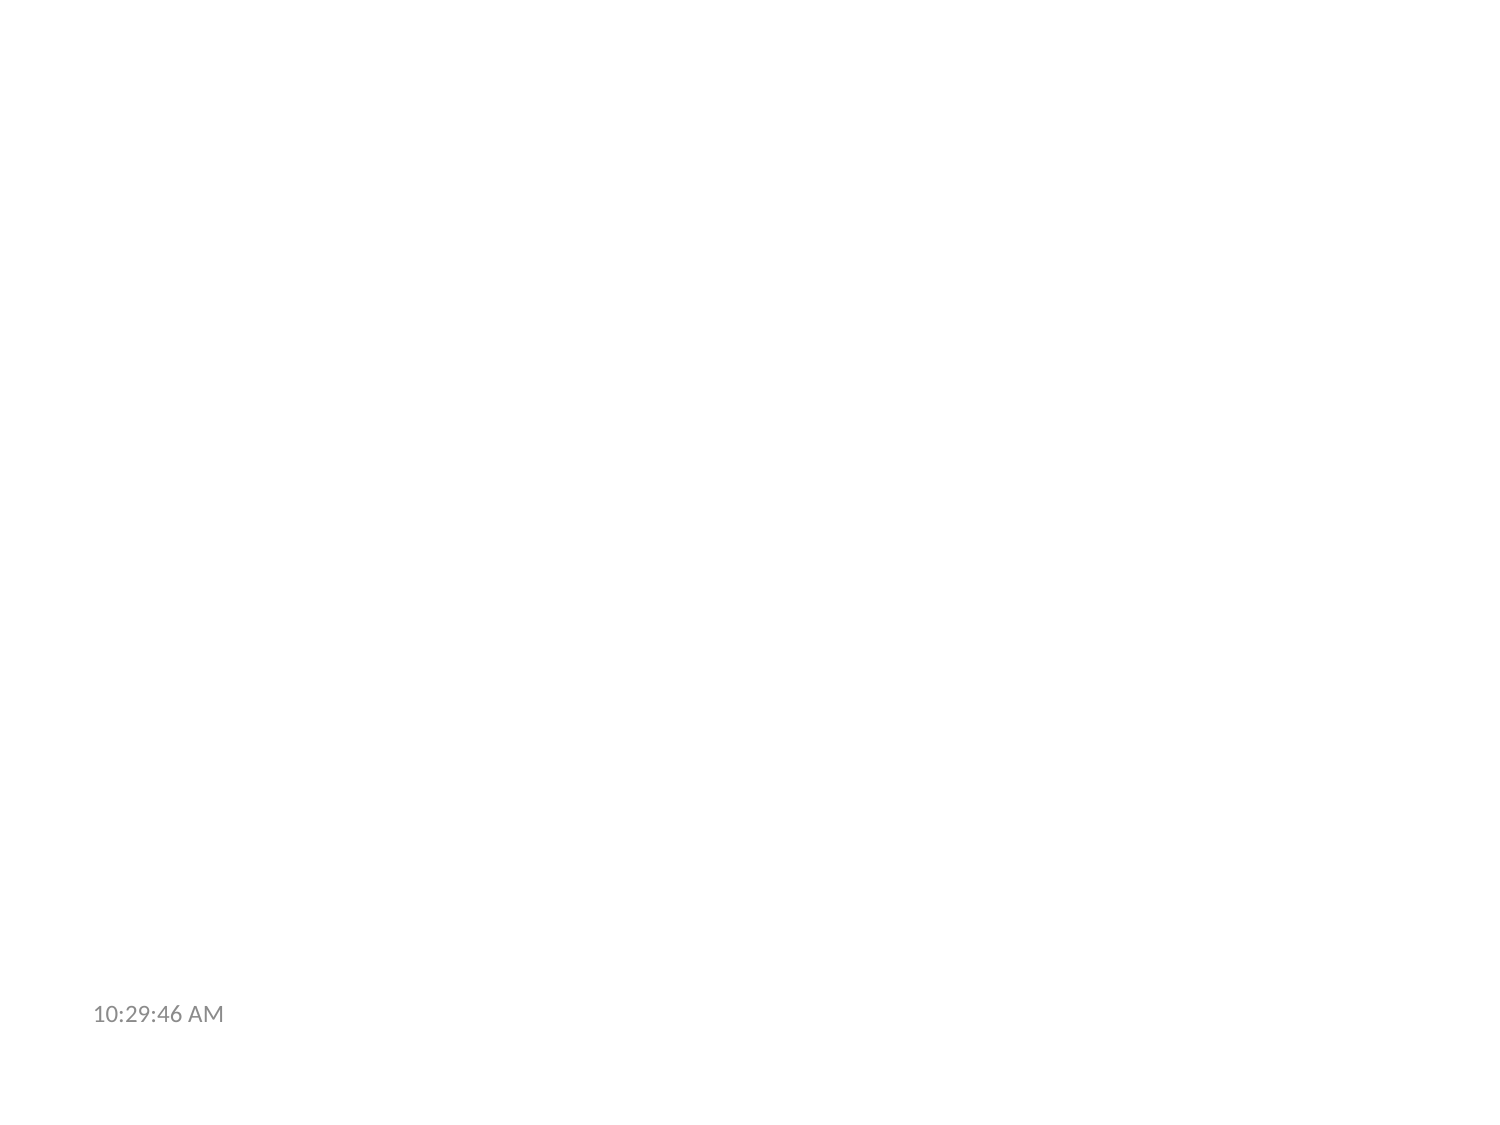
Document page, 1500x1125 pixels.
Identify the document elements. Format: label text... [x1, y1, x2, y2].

text_box 3:35:09 PM [77, 982, 428, 1043]
